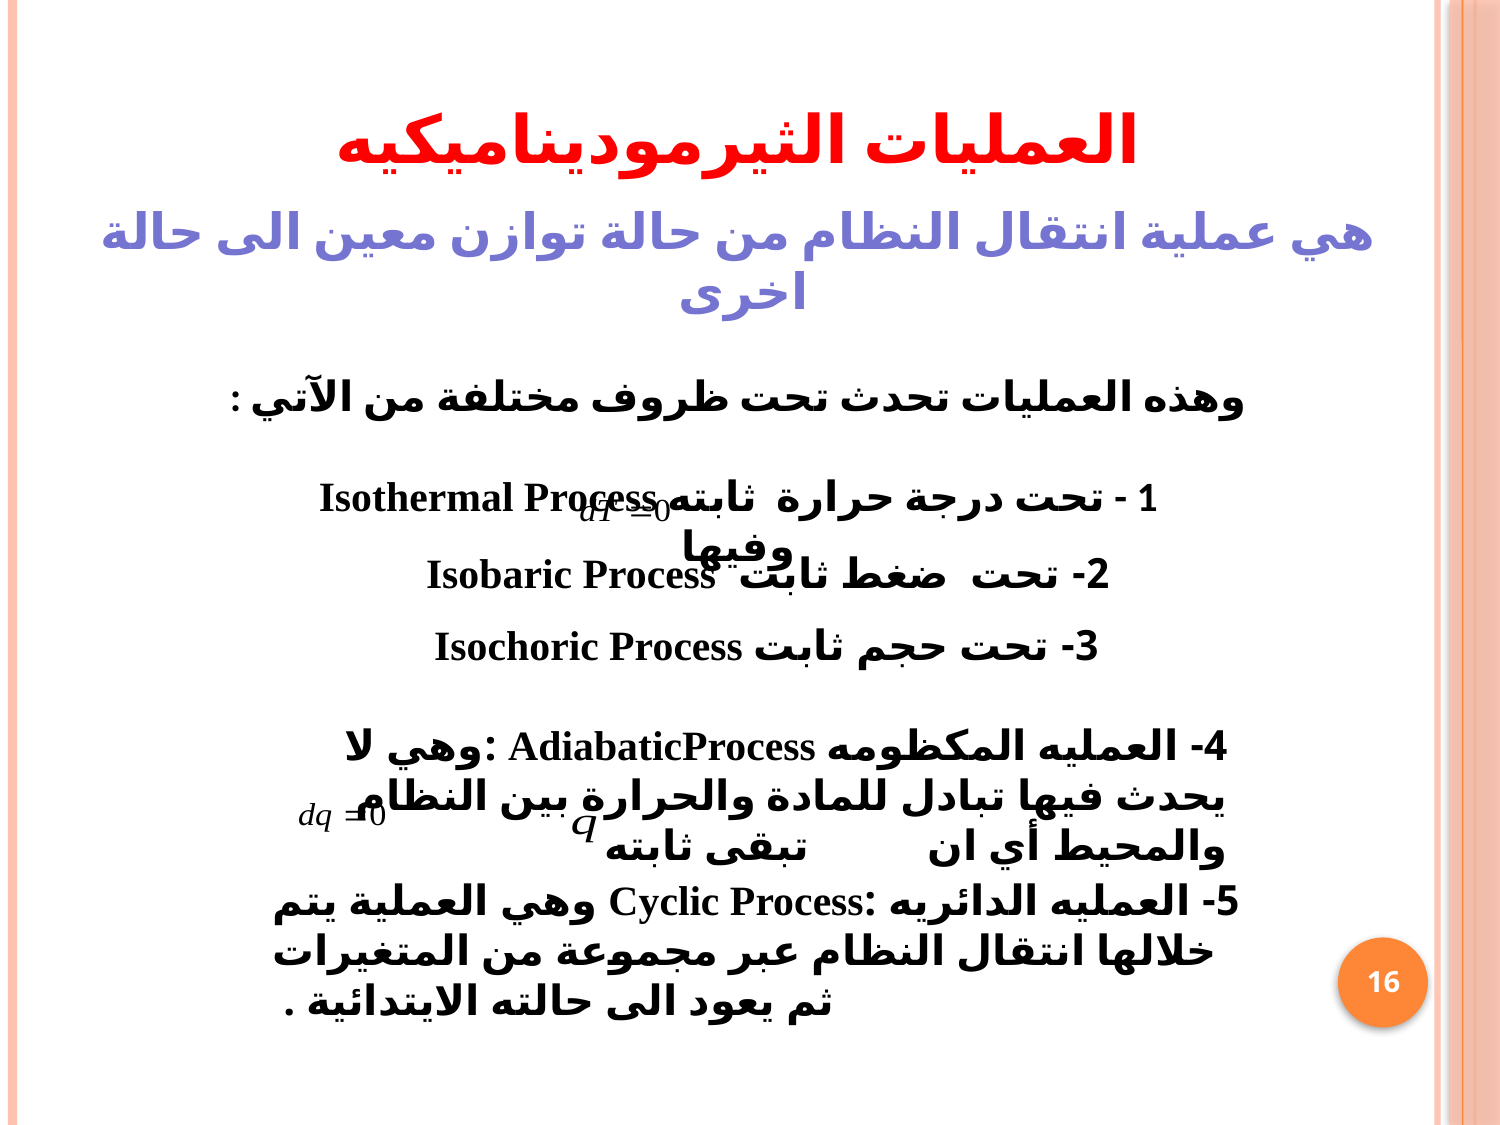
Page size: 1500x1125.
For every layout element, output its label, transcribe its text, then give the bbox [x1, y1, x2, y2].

text_box 5- العمليه الدائريه :Cyclic Process وهي العملية يتم خلالها انتقال النظام عبر مجموعة من المتغيرات ثم يعود الى حالته الايتدائية . [257, 866, 1266, 1077]
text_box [561, 807, 609, 852]
text_box 2- تحت ضغط ثابت Isobaric Process 3- تحت حجم ثابت Isochoric Process 4- العمليه المكظومه AdiabaticProcess :وهي لا يحدث فيها تبادل للمادة والحرارة بين النظام والمحيط أي ان تبقى ثابته [210, 538, 1243, 877]
text_box العمليات الثيرموديناميكيه هي عملية انتقال النظام من حالة توازن معين الى حالة اخرى وهذه العمليات تحدث تحت ظروف مختلفة من الآتي : 1 - تحت درجة حرارة ثابته Isothermal Process وفيها [35, 89, 1442, 577]
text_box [573, 491, 678, 531]
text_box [292, 796, 394, 840]
slide_number 16 [1333, 940, 1434, 1027]
